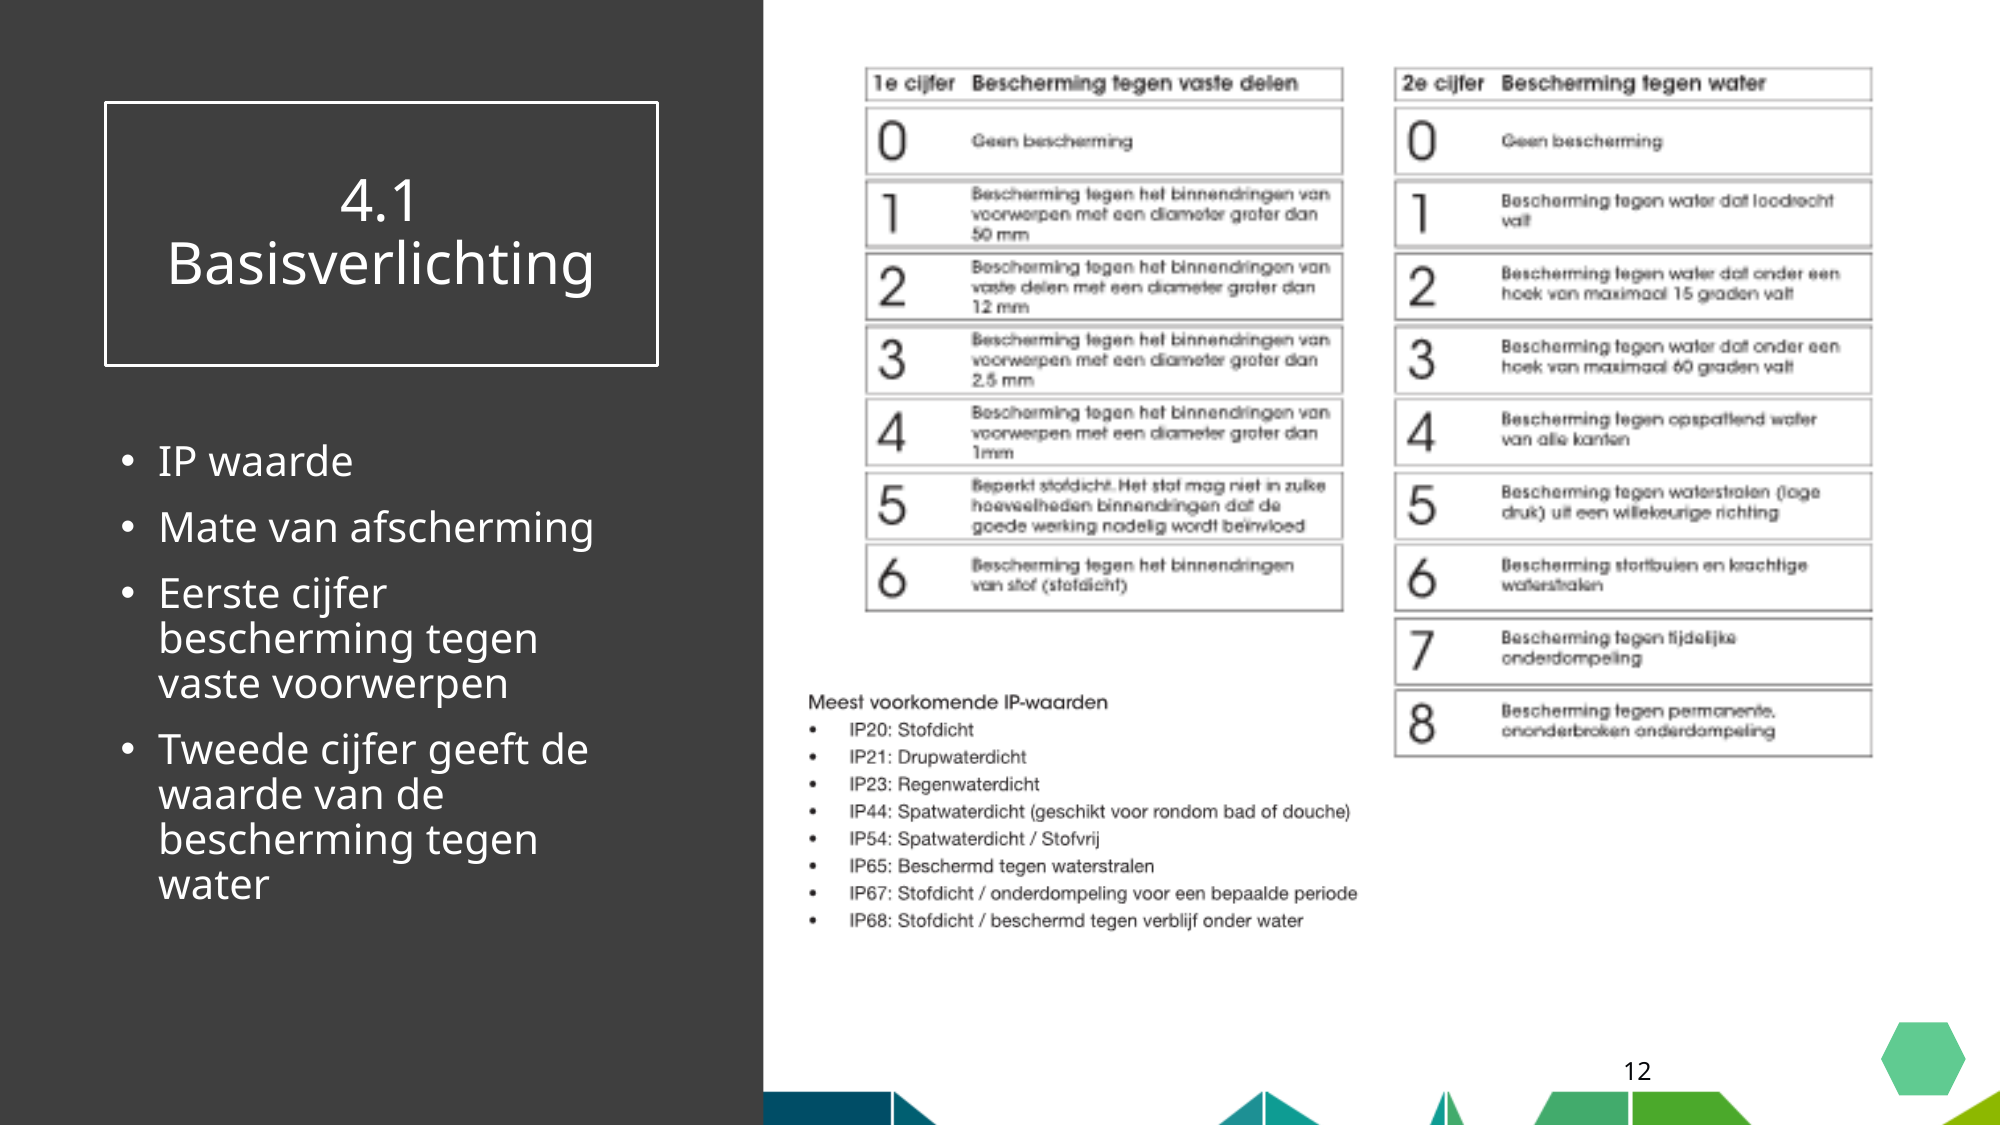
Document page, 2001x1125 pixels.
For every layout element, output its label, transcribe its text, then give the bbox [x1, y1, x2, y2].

picture [764, 1086, 2000, 1125]
slide_number 12 [1412, 1042, 1863, 1103]
list IP waarde Mate van afscherming Eerste cijfer bescherming tegen vaste voorwerpen Tweede cijfer geeft de waarde van de bescherming tegen water [105, 432, 658, 994]
title 4.1 Basisverlichting [105, 102, 658, 366]
text_box [0, 0, 764, 1125]
picture [805, 60, 1884, 940]
